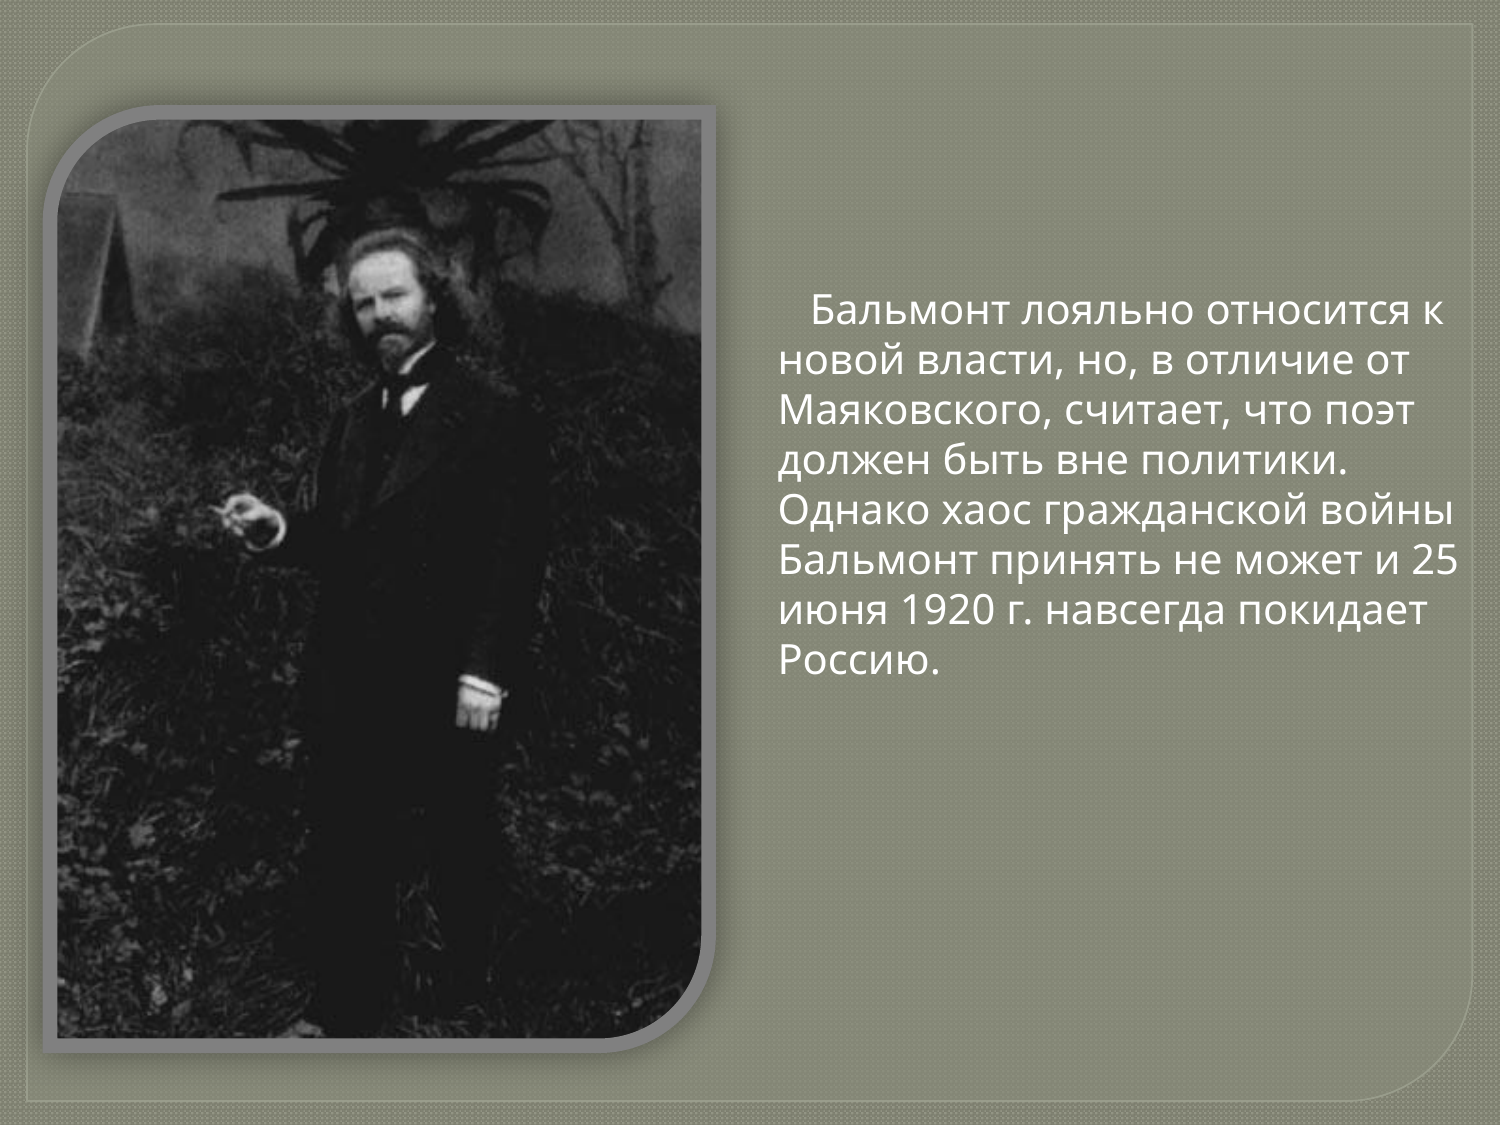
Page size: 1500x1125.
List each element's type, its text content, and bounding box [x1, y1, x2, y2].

picture [49, 112, 709, 1046]
text_box Бальмонт лояльно относится к новой власти, но, в отличие от Маяковского, считает, что поэт должен быть вне политики. Однако хаос гражданской войны Бальмонт принять не может и 25 июня 1920 г. навсегда покидает Россию. [762, 274, 1475, 691]
